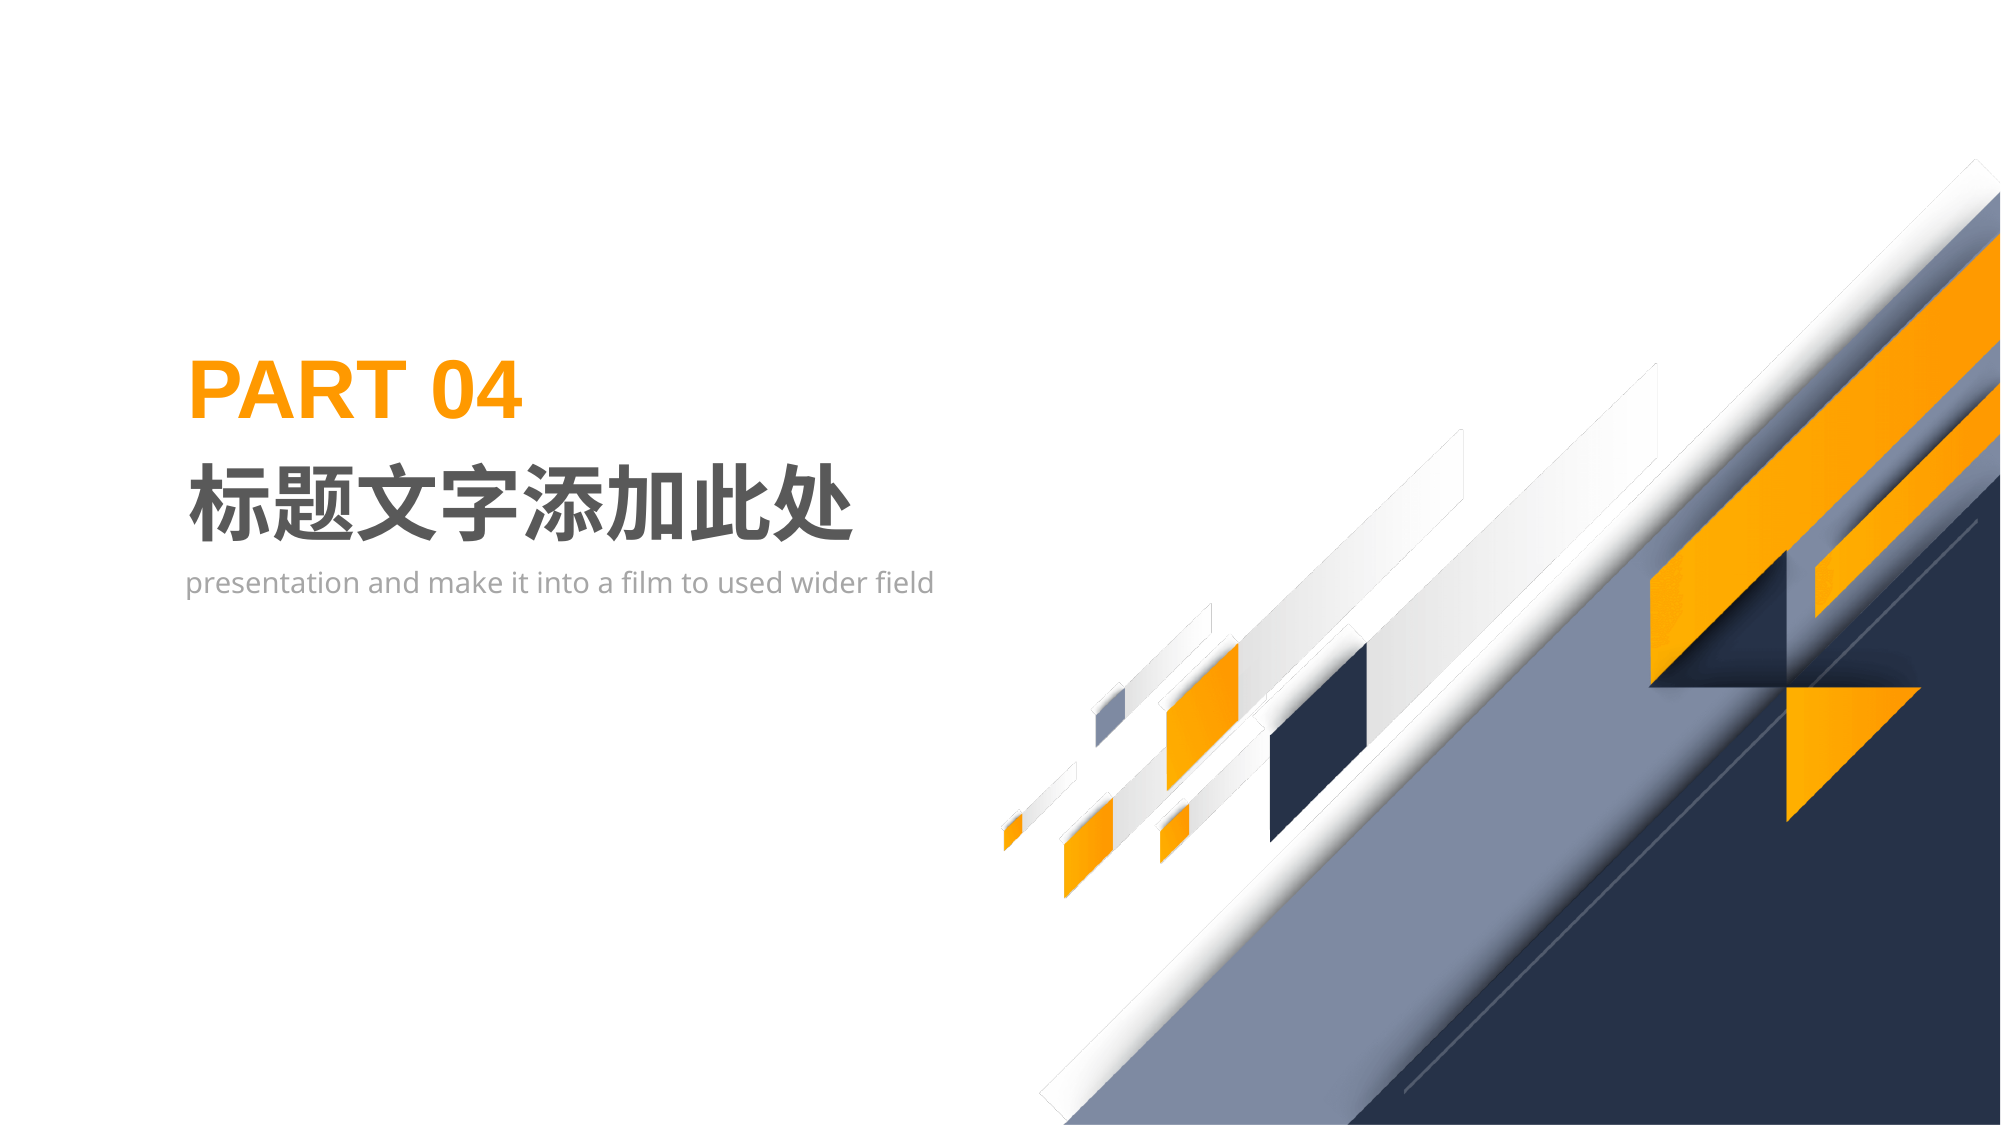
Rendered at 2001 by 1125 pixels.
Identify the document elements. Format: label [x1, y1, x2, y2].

picture [999, 158, 2001, 1125]
text_box [170, 328, 999, 605]
